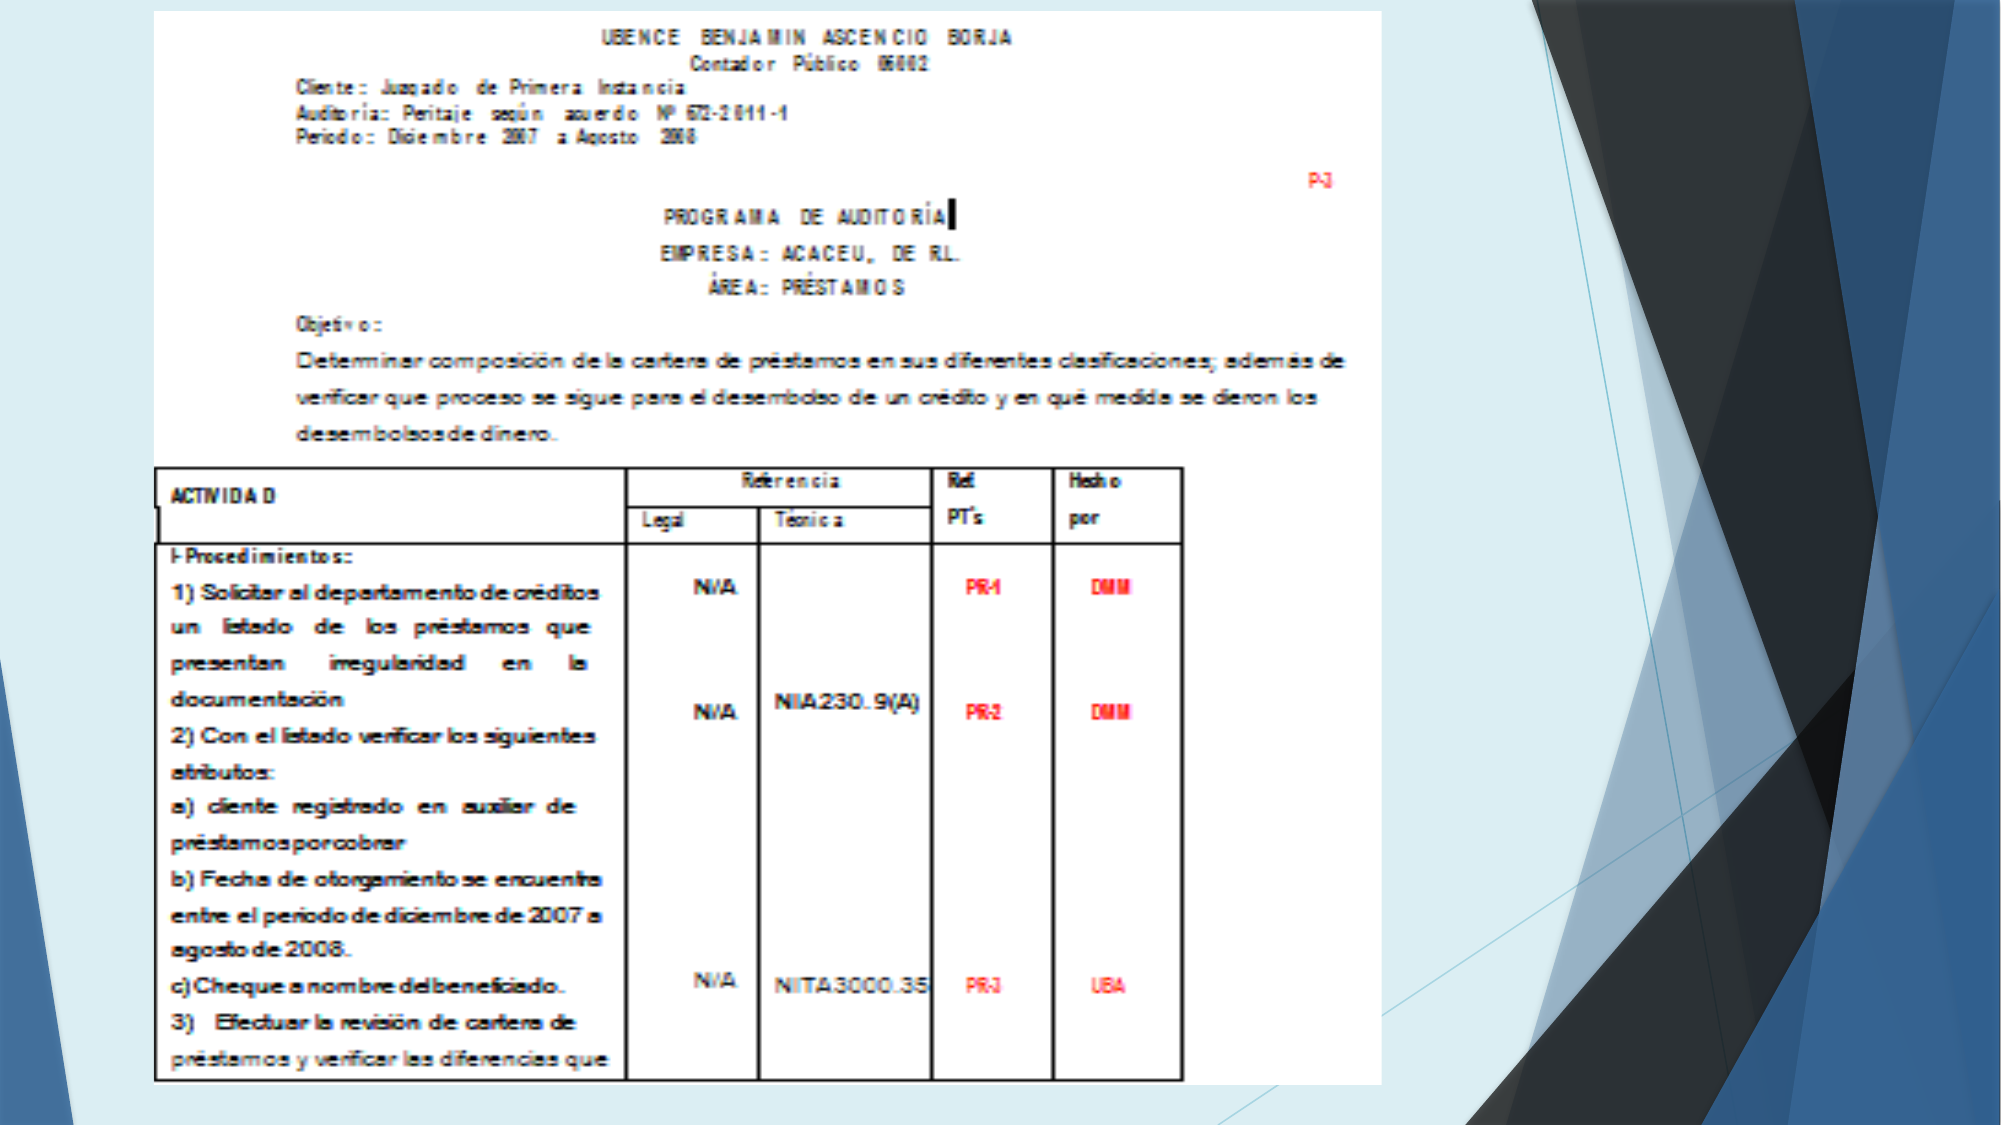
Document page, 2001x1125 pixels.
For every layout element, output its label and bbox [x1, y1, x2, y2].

picture [153, 11, 1383, 1085]
